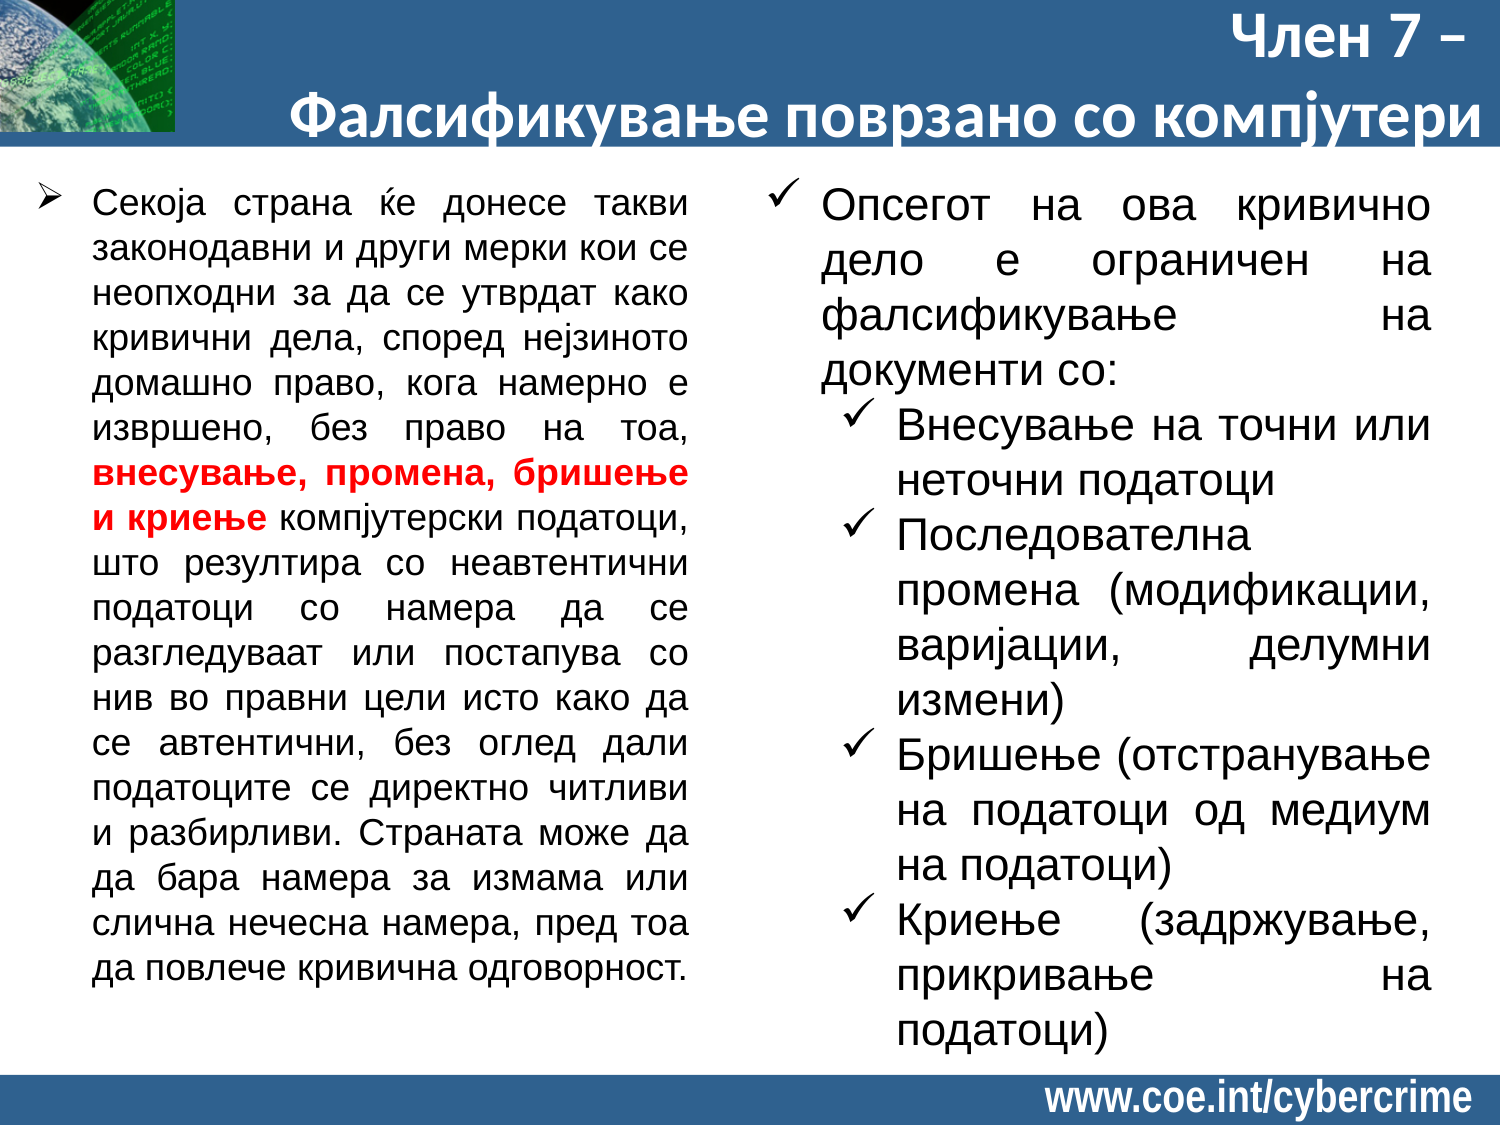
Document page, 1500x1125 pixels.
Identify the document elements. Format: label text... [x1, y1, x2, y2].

text_box [0, 1073, 1030, 1125]
picture [0, 0, 175, 132]
text_box Член 7 – Фалсификување поврзано со компјутери [0, 0, 1500, 149]
text_box Опсегот на ова кривично дело е ограничен на фалсификување на документи со: Внесување на точни или неточни податоци Последователна промена (модификации, варијации, делумни измени) Бришење (отстранување на податоци од медиум на податоци) Криење (задржување, прикривање на податоци) [750, 167, 1447, 1118]
text_box www.coe.int/cybercrime [1030, 1059, 1500, 1125]
text_box Секоја страна ќе донесе такви законодавни и други мерки кои се неопходни за да се утврдат како кривични дела, според нејзиното домашно право, кога намерно е извршено, без право на тоа, внесување, промена, бришење и криење компјутерски податоци, што резултира со неавтентични податоци со намера да се разгледуваат или постапува со нив во правни цели исто како да се автентични, без оглед дали податоците се директно читливи и разбирливи. Страната може да да бара намера за измама или слична нечесна намера, пред тоа да повлече кривична одговорност. [20, 170, 704, 996]
